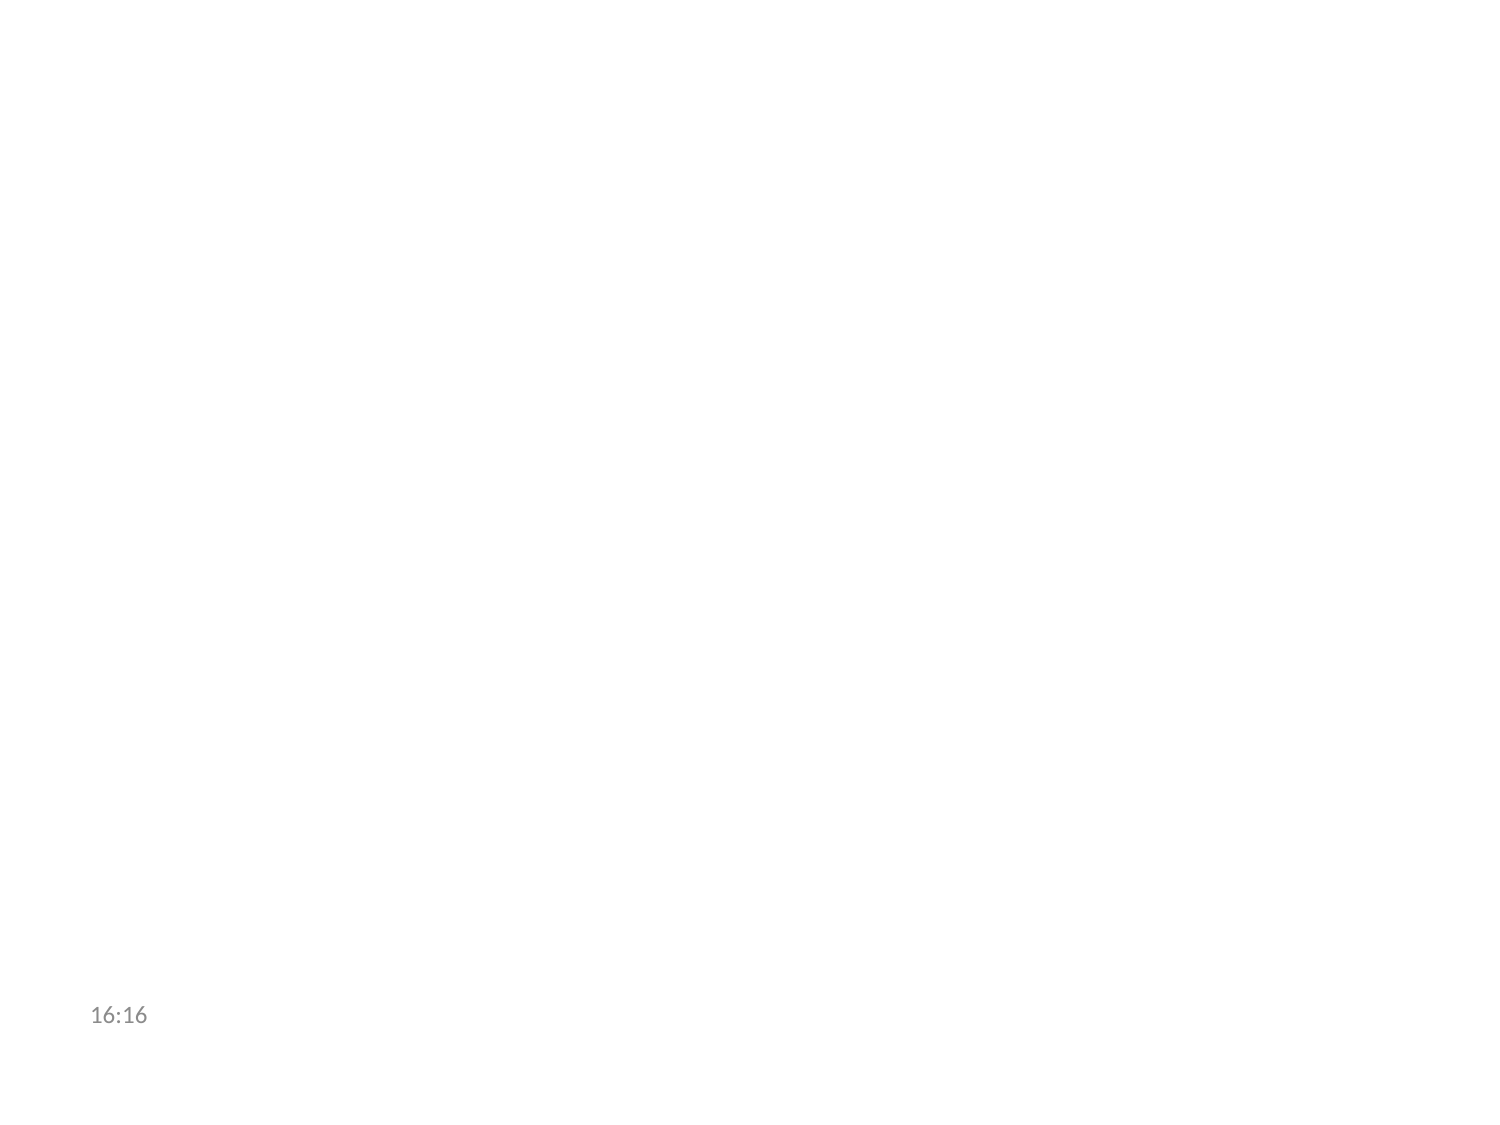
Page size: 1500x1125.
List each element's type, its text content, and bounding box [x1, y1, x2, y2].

text_box 15:35 [75, 983, 425, 1044]
